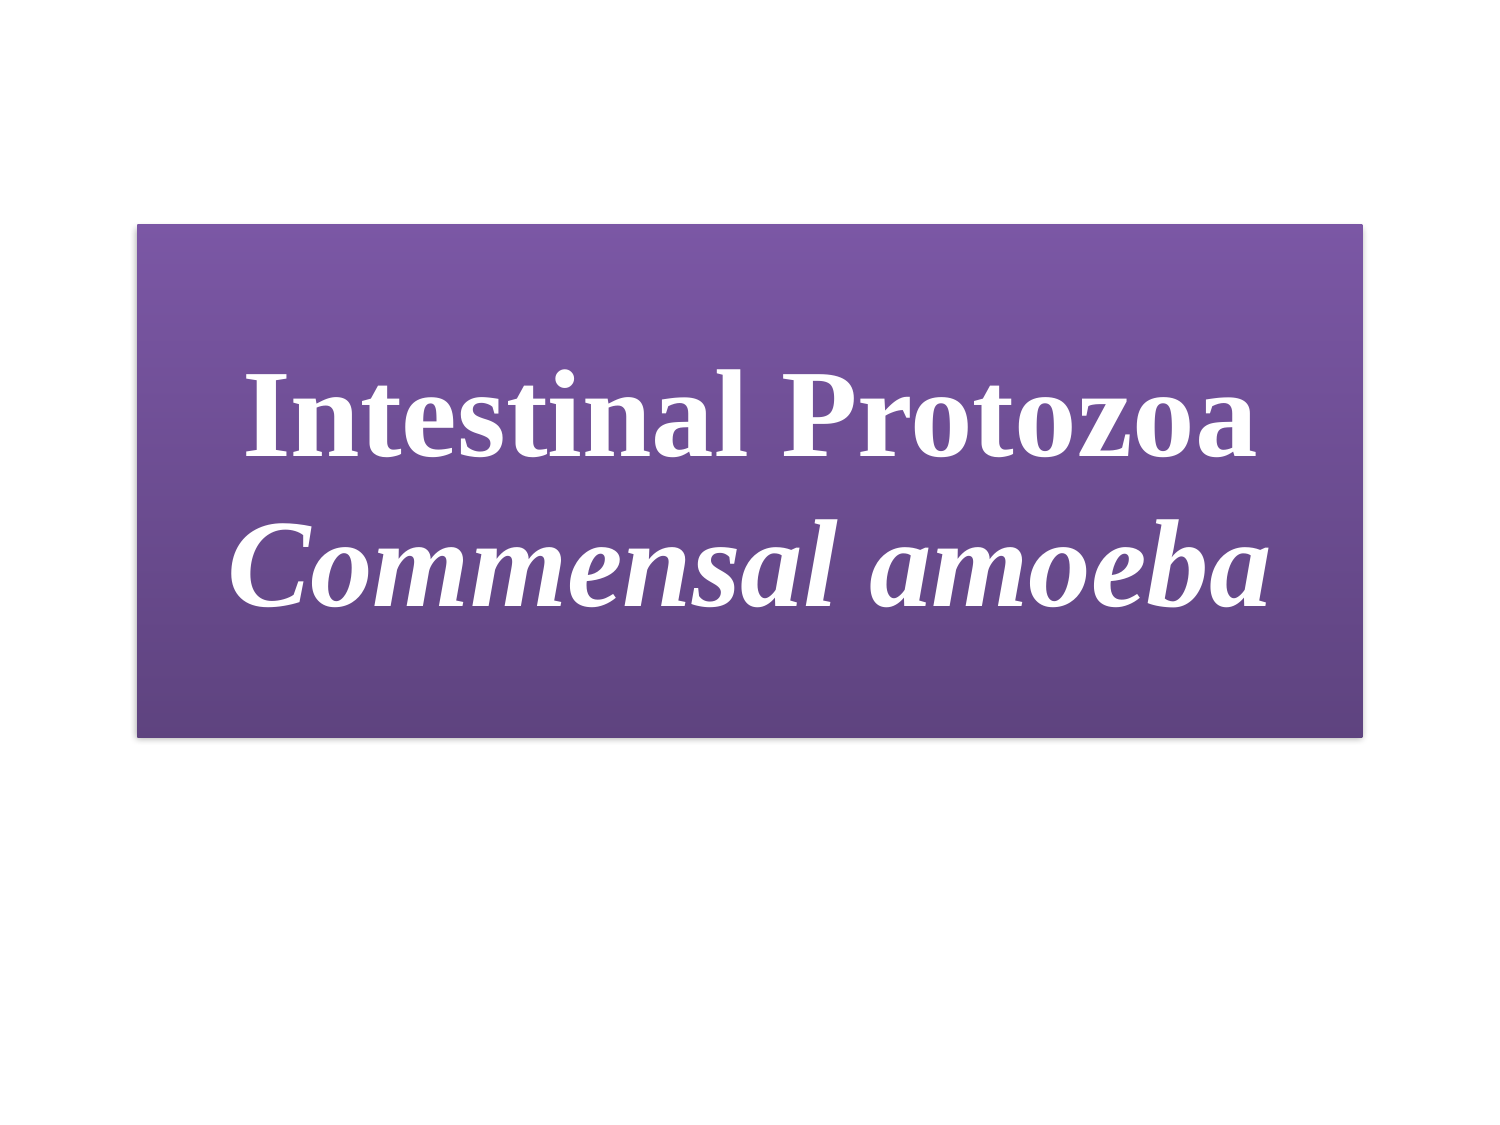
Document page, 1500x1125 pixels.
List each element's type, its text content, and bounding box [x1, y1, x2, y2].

text_box Intestinal Protozoa Commensal amoeba [137, 224, 1363, 738]
